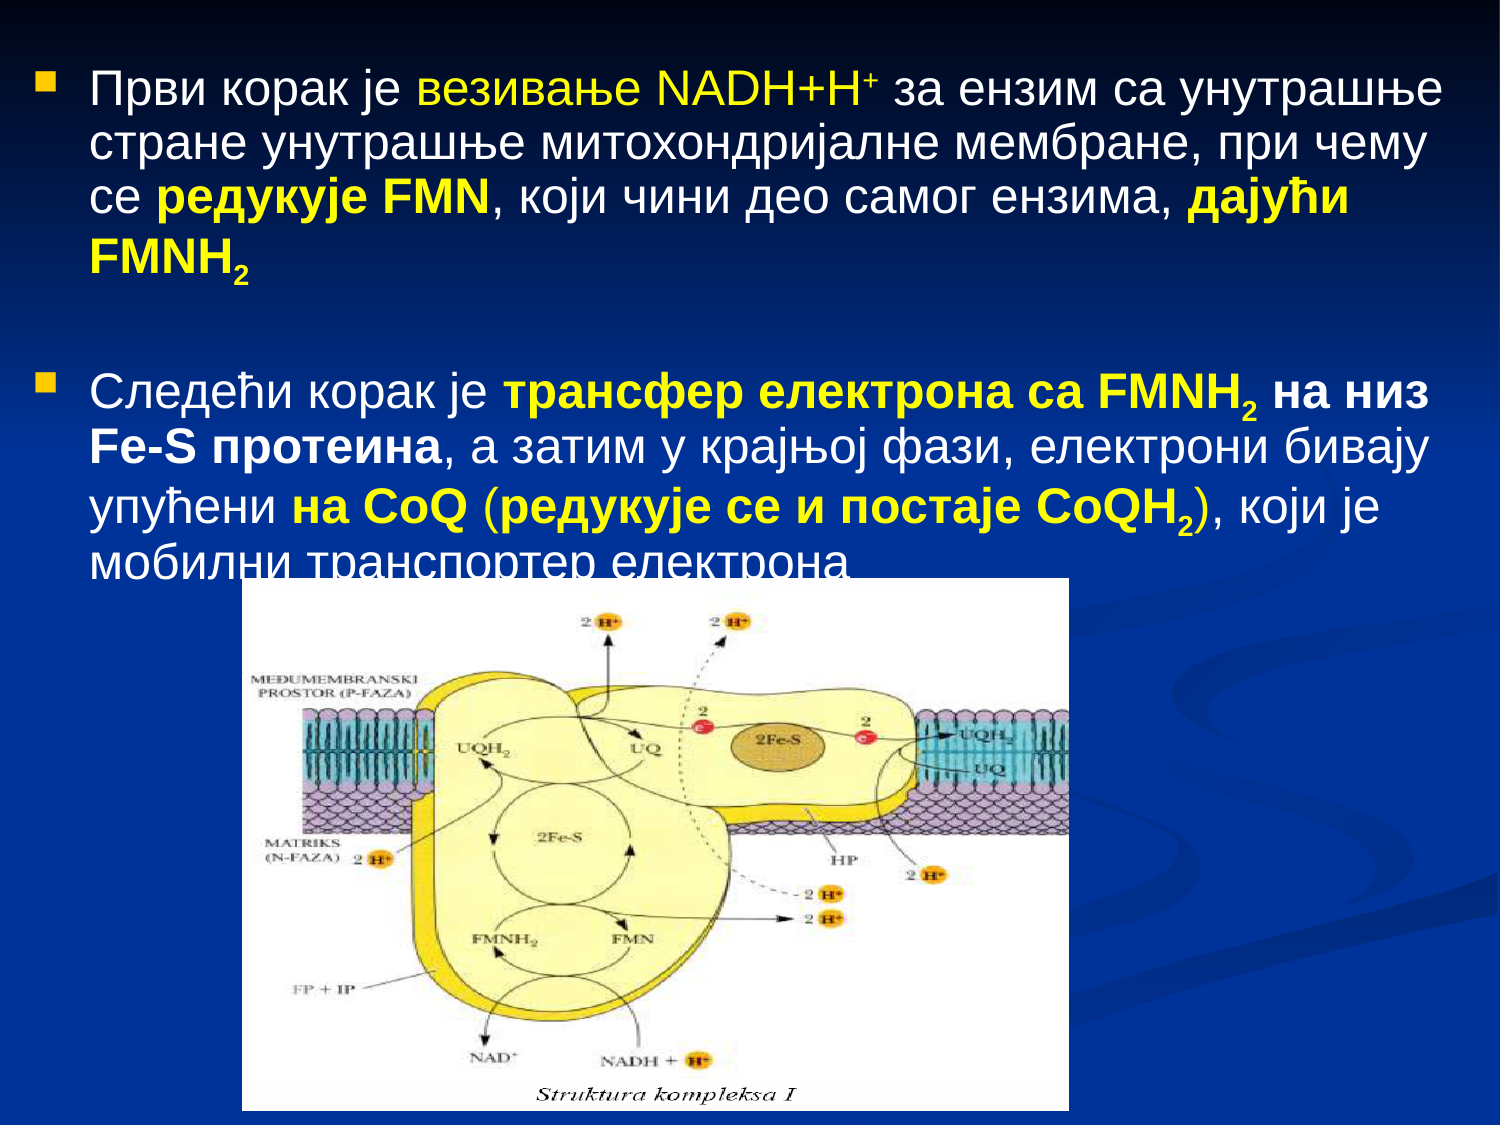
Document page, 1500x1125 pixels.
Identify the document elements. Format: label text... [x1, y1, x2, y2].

list Први корак је везивање NADH+Н+ за ензим са унутрашње стране унутрашње митохондријалне мембране, при чему се редукује FMN, који чини део самог ензима, дајући FMNH2 Следећи корак је трансфер електрона са FMNH2 на низ Fе-S протеина, а затим у крајњој фази, електрони бивају упућени на CоQ (редукује се и постаје CоQH2), који је мобилни транспортер електрона [17, 54, 1500, 622]
picture [241, 578, 1070, 1111]
